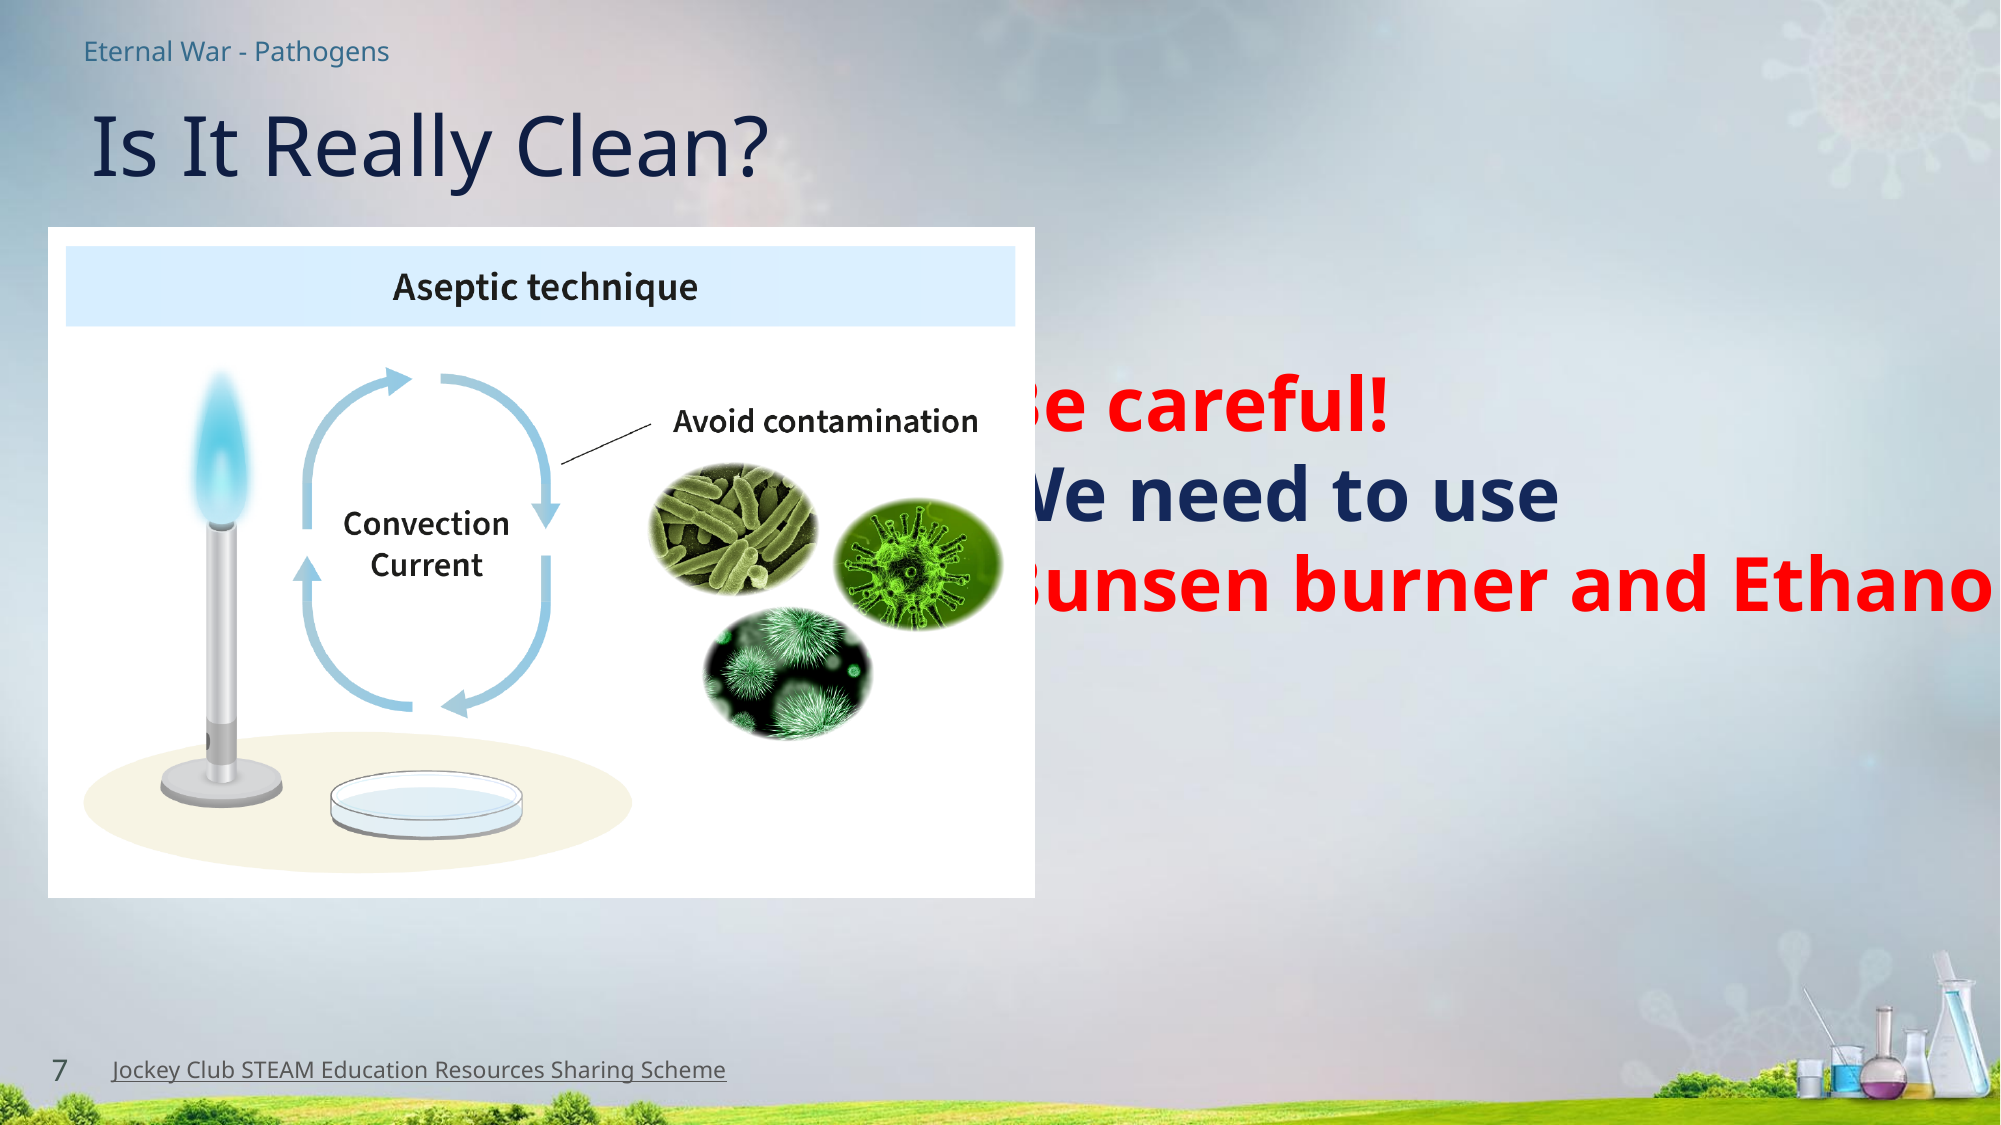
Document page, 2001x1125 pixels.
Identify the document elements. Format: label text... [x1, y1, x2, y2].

picture [0, 0, 2001, 1125]
slide_number 7 [18, 1038, 101, 1099]
text_box Is It Really Clean? [71, 34, 1483, 252]
text_box Be careful! We need to use Bunsen burner and Ethanol. [1039, 348, 2000, 634]
